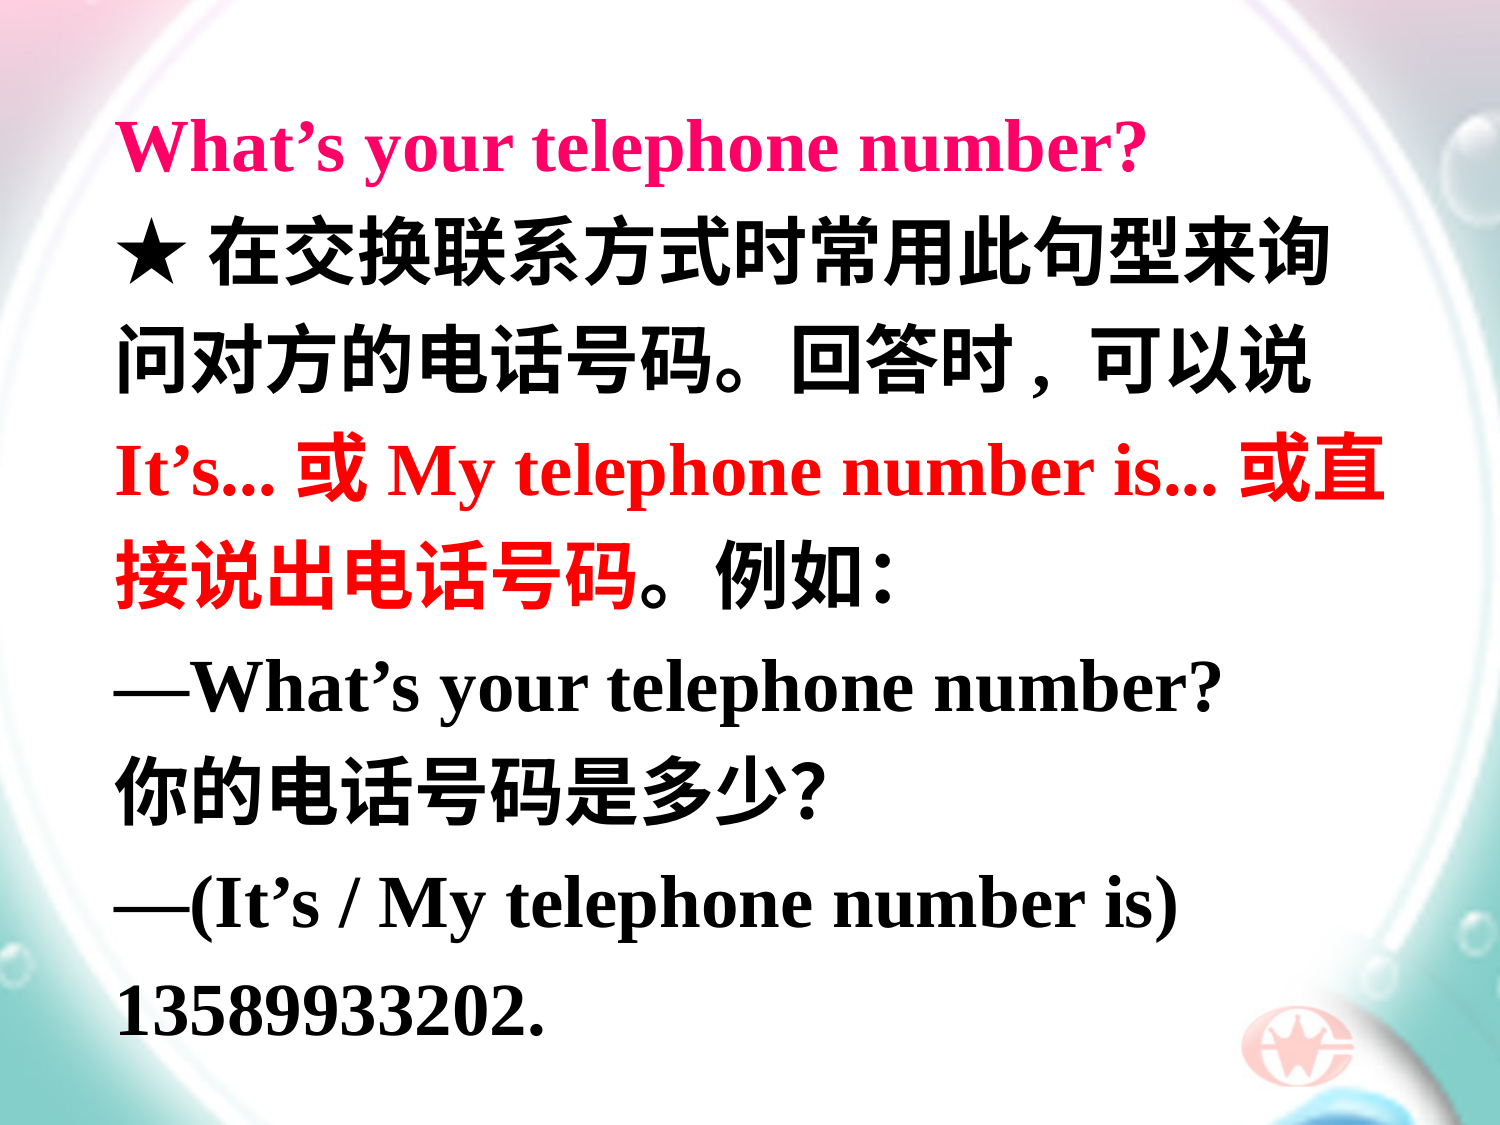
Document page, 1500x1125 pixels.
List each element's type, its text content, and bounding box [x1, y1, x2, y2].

picture [0, 0, 1500, 1125]
text_box What’s your telephone number? ★在交换联系方式时常用此句型来询问对方的电话号码。回答时, 可以说It’s...或My telephone number is...或直接说出电话号码。例如： —What’s your telephone number? 你的电话号码是多少？ —(It’s / My telephone number is) 13589933202. [100, 71, 1412, 1058]
